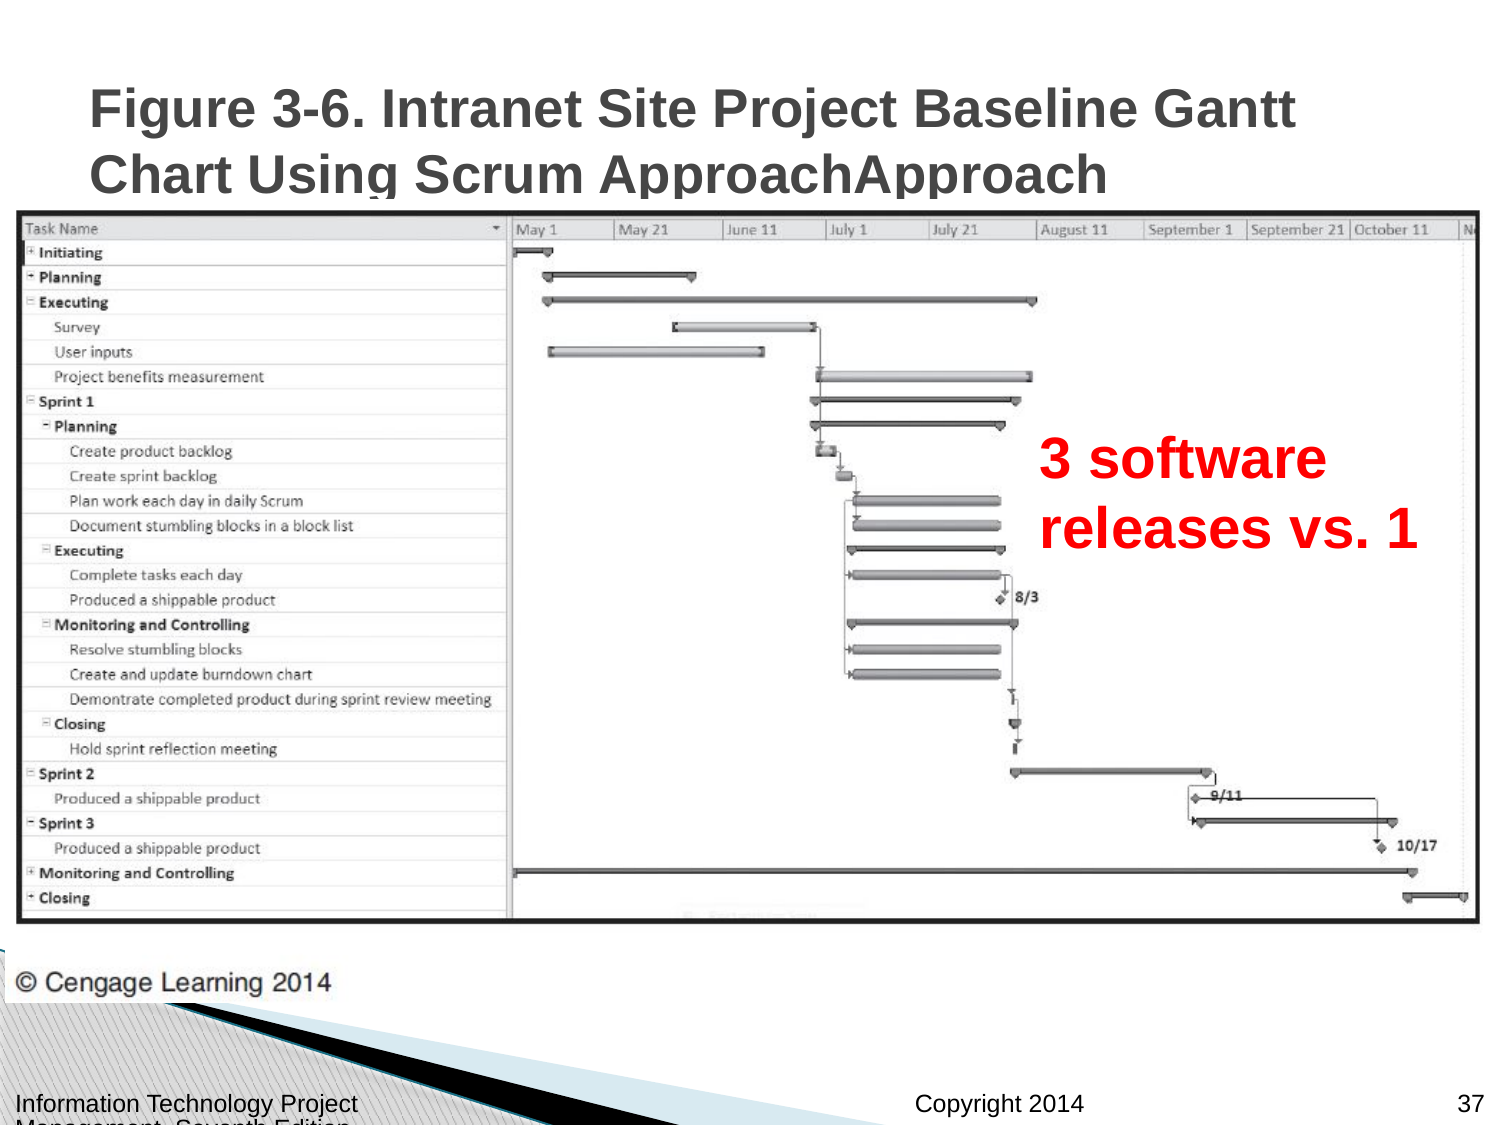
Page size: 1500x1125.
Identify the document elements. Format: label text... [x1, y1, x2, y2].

title Figure 3-6. Intranet Site Project Baseline Gantt Chart Using Scrum ApproachApproach [75, 45, 1425, 199]
footer Information Technology Project Management, Seventh Edition [0, 1065, 388, 1125]
slide_number 37 [1408, 1065, 1500, 1125]
picture [5, 199, 1500, 1004]
